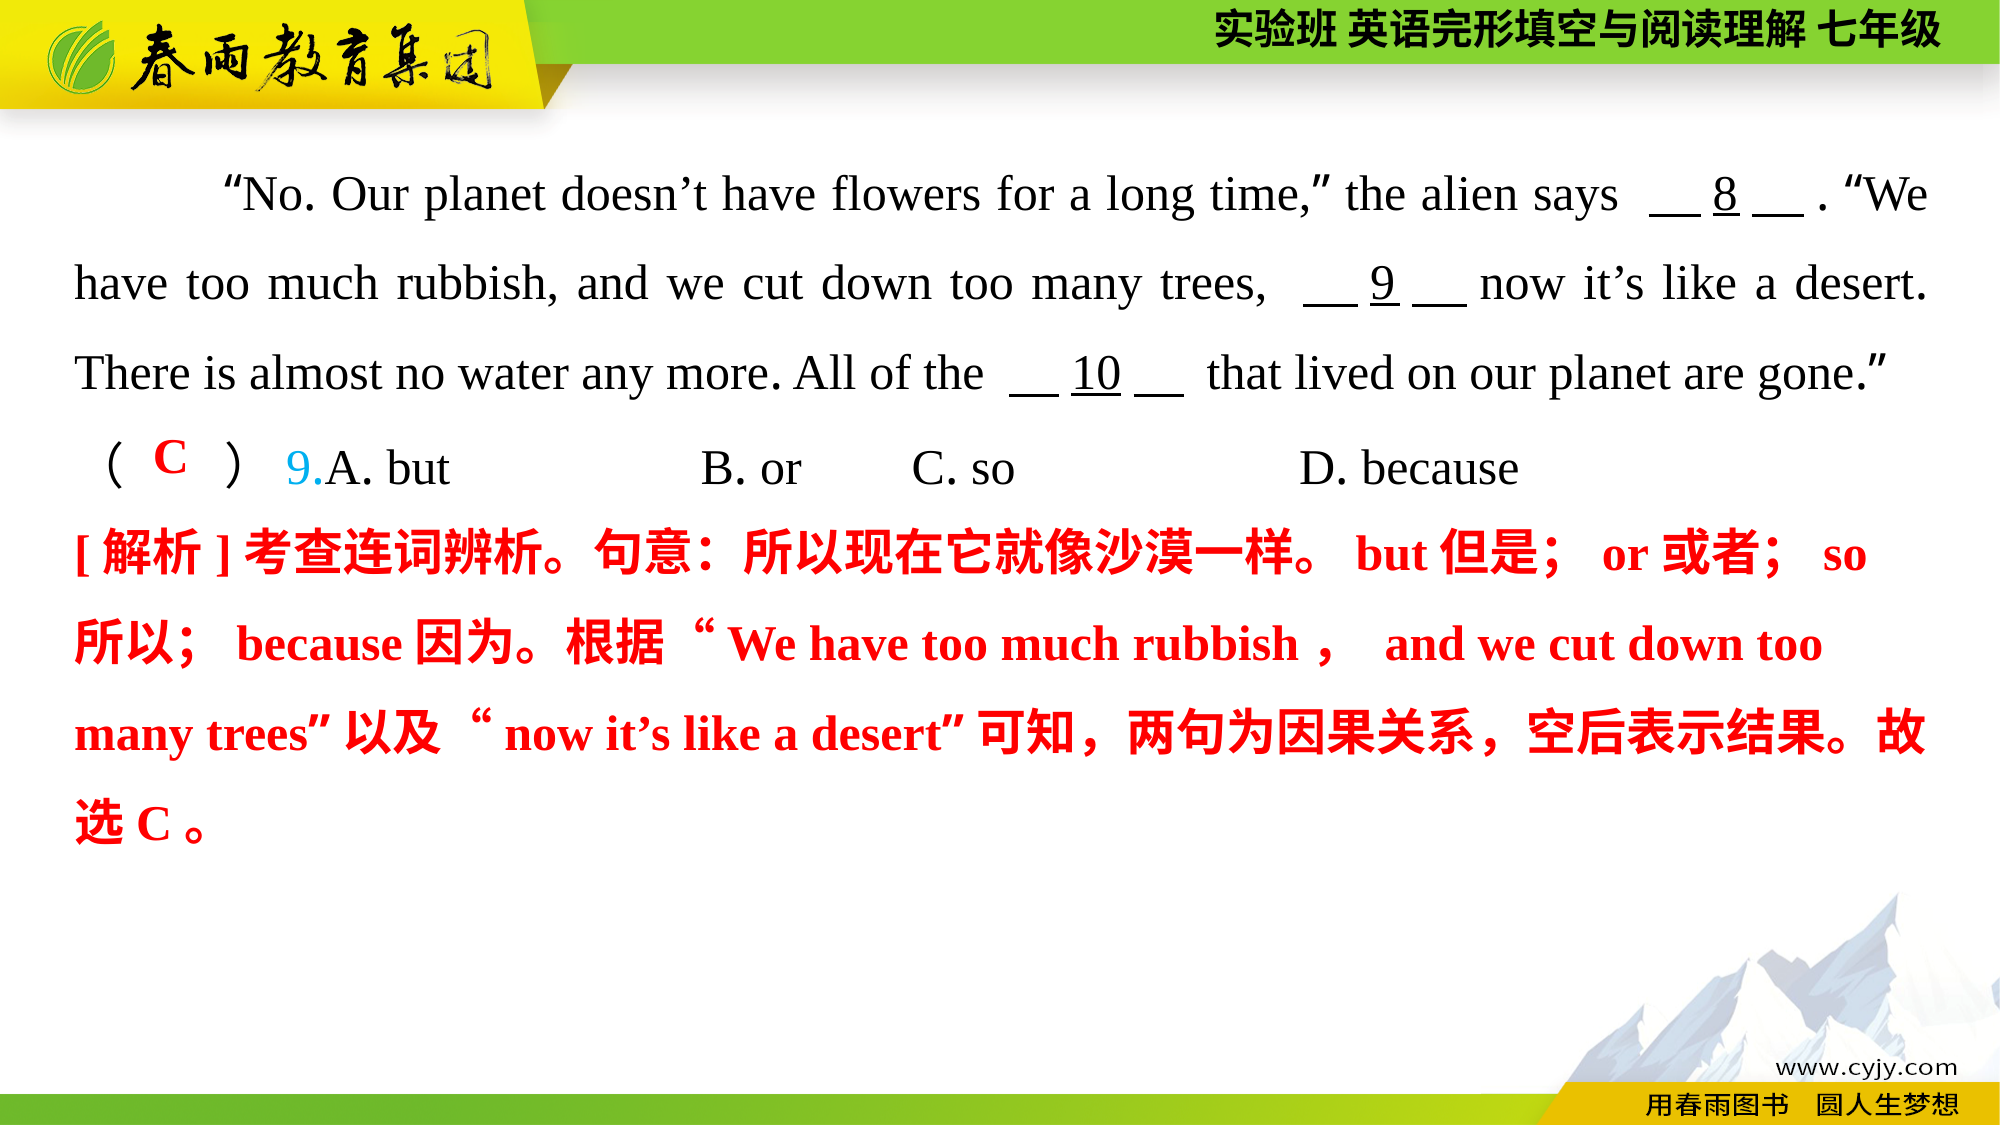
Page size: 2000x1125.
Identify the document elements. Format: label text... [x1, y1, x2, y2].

text_box C [138, 415, 204, 491]
text_box （ ）9.A. but B. or C. so D. because [59, 396, 1944, 482]
list “No. Our planet doesn’t have flowers for a long time,” the alien says 8 . “We have too much rubbish, and we cut down too many trees, 9 now it’s like a desert. There is almost no water any more. All of the 10 that lived on our planet are gone.” [59, 122, 1944, 396]
text_box [解析]考查连词辨析。句意：所以现在它就像沙漠一样。but但是；or或者；so所以；because因为。根据“We have too much rubbish， and we cut down too many trees”以及“now it’s like a desert”可知，两句为因果关系，空后表示结果。故 选C。 [59, 482, 1944, 858]
picture [0, 0, 2000, 1125]
